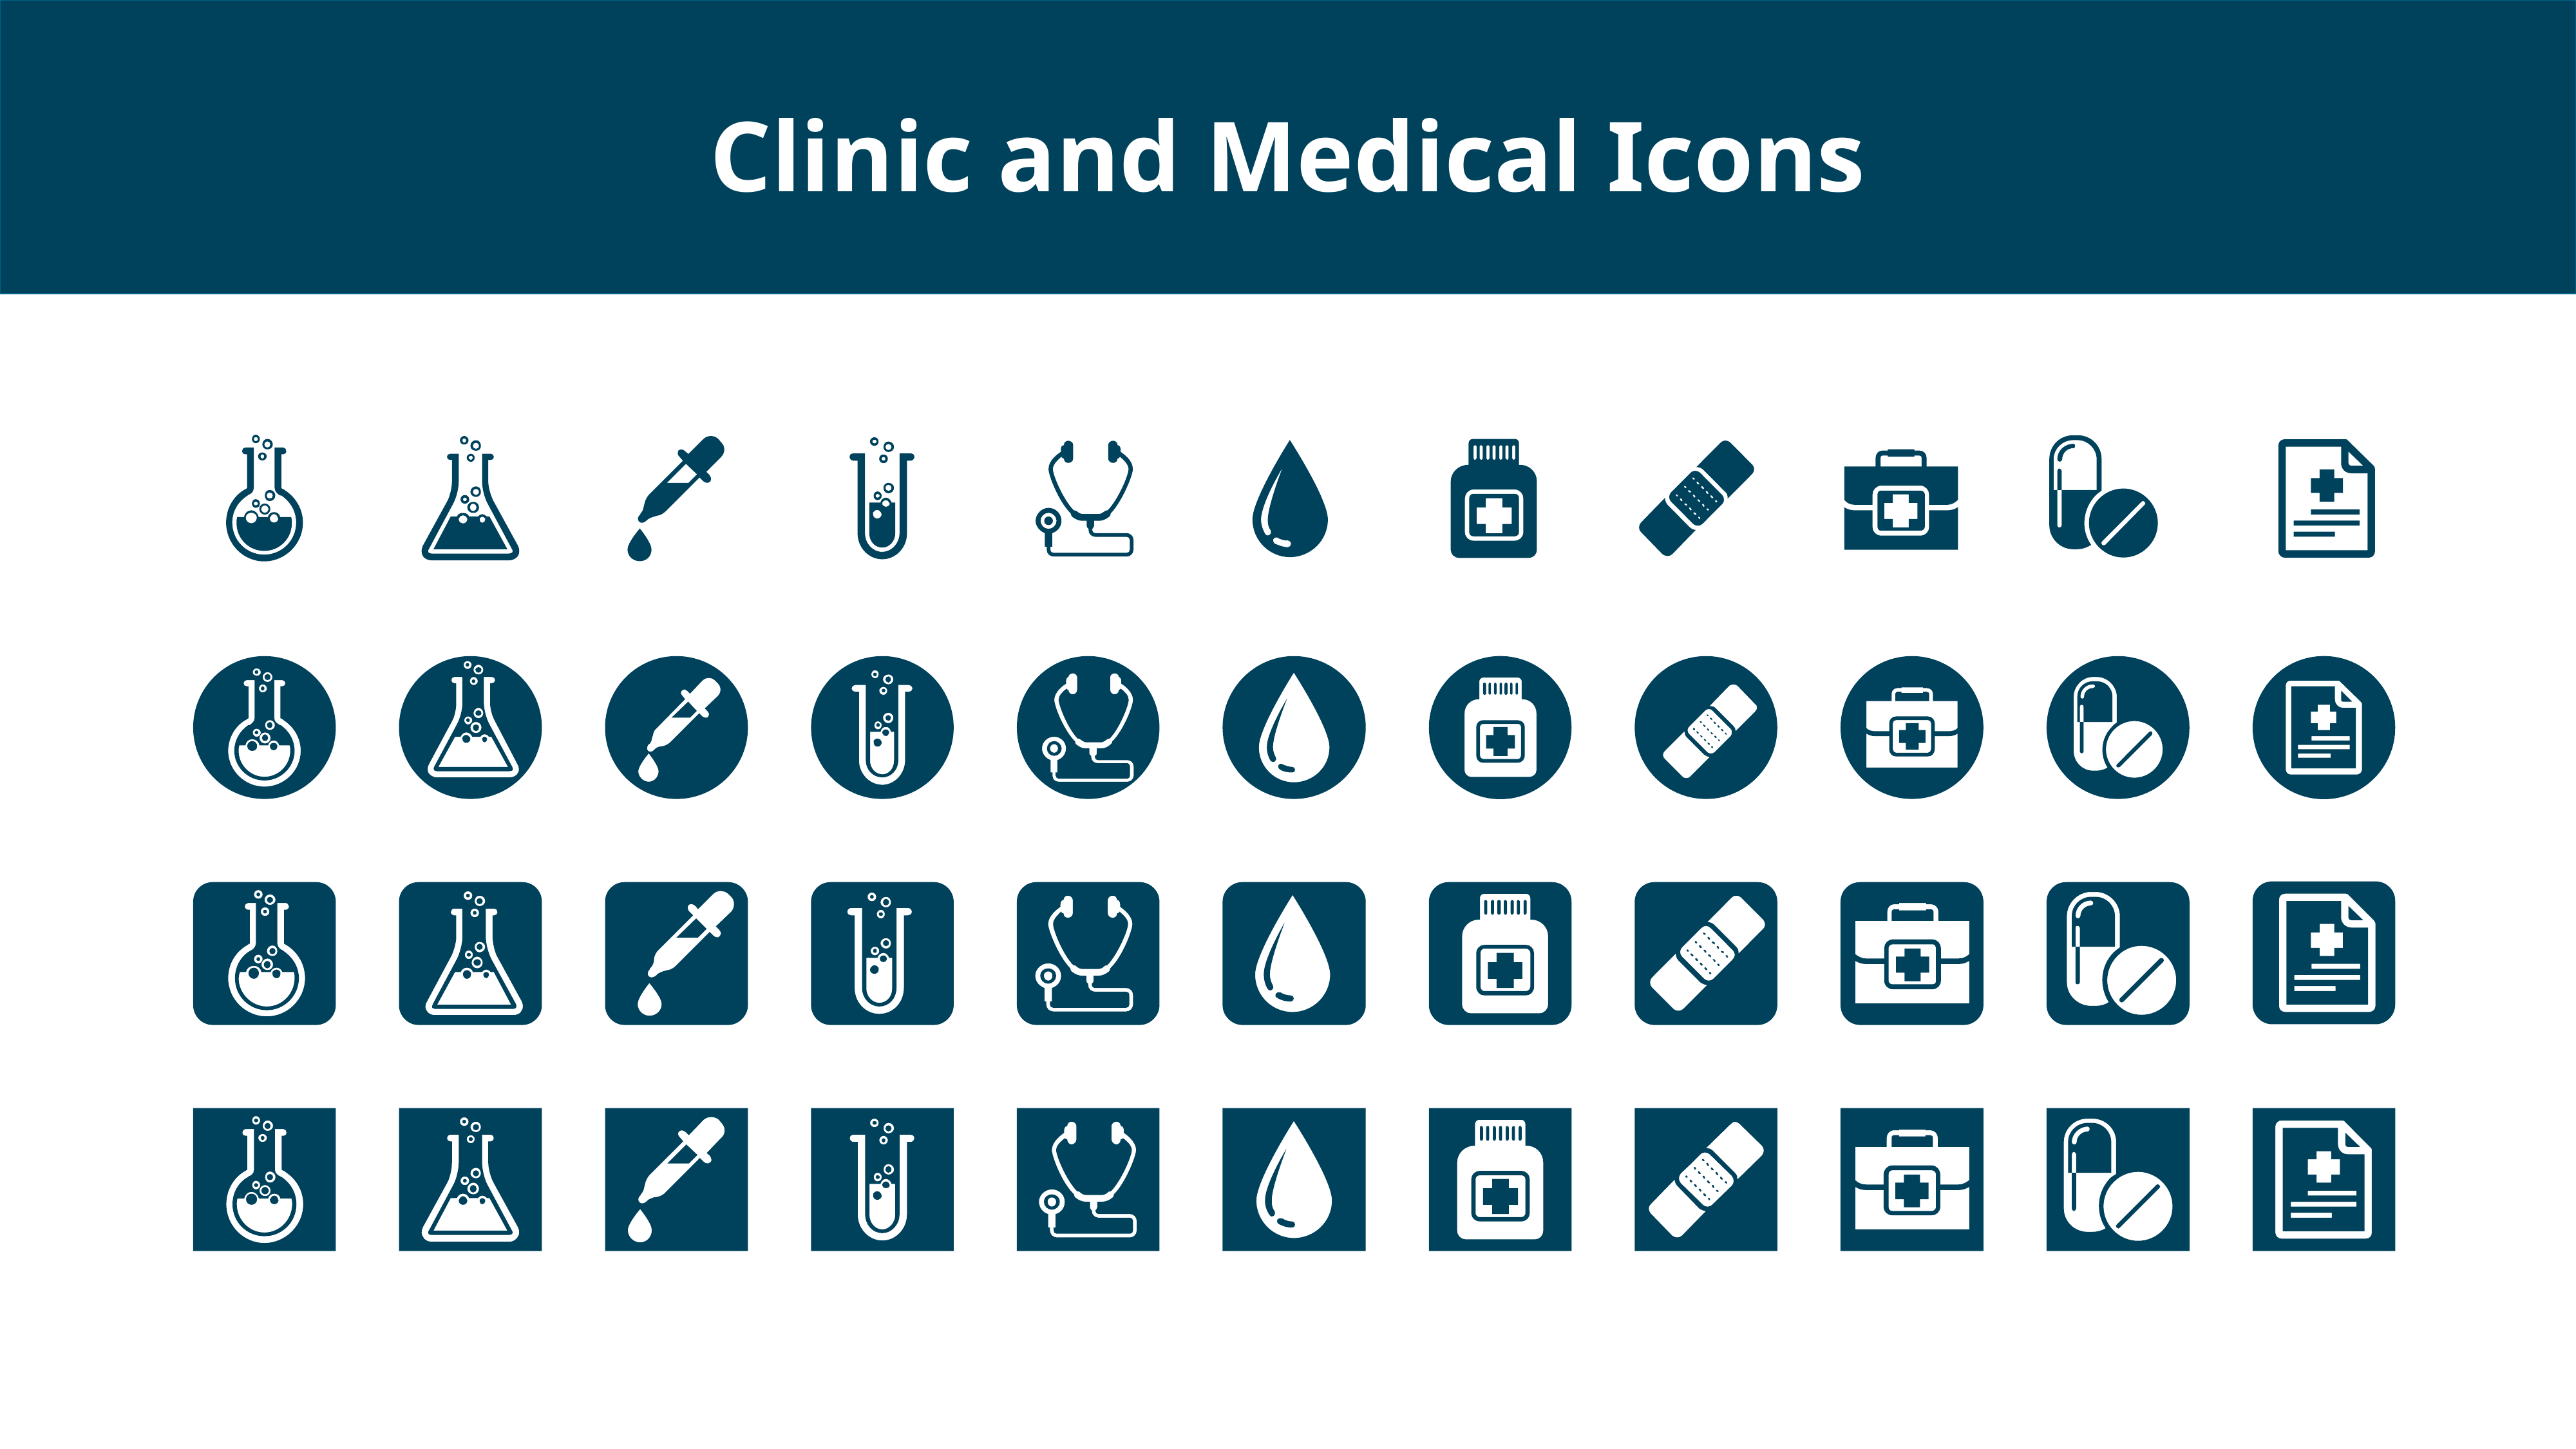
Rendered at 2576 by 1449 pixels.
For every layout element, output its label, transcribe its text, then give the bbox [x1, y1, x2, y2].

text_box [193, 656, 336, 799]
text_box [1252, 440, 1328, 558]
text_box [193, 882, 336, 1025]
text_box [605, 1108, 748, 1251]
text_box [2046, 656, 2190, 799]
text_box [1036, 440, 1134, 557]
text_box [1840, 1108, 1984, 1251]
text_box [399, 882, 542, 1025]
text_box [1840, 882, 1984, 1025]
text_box [1222, 656, 1366, 799]
text_box [605, 882, 748, 1025]
text_box [421, 453, 520, 561]
text_box [605, 656, 748, 799]
text_box [1016, 656, 1160, 799]
text_box [811, 1108, 954, 1251]
text_box [1222, 1108, 1366, 1251]
text_box [1634, 656, 1777, 799]
text_box [1634, 1108, 1777, 1251]
text_box [1696, 440, 1754, 499]
title Clinic and Medical Icons [223, 90, 2353, 215]
text_box [1844, 449, 1958, 505]
text_box [2046, 1108, 2190, 1251]
text_box [2278, 439, 2375, 558]
text_box [1639, 498, 1696, 556]
text_box [1222, 882, 1366, 1025]
text_box [1877, 490, 1925, 531]
text_box [1428, 1108, 1572, 1251]
text_box [1634, 882, 1777, 1025]
text_box [869, 437, 879, 446]
text_box [627, 528, 652, 562]
text_box [2088, 488, 2158, 558]
text_box [399, 656, 542, 799]
text_box [2049, 435, 2102, 549]
text_box [226, 447, 303, 562]
text_box [460, 435, 469, 445]
text_box [2252, 1108, 2396, 1251]
text_box [1016, 882, 1160, 1025]
text_box [399, 1108, 542, 1251]
text_box [2252, 881, 2396, 1025]
text_box [1428, 882, 1572, 1025]
text_box [811, 882, 954, 1025]
text_box [883, 441, 895, 452]
text_box [811, 656, 954, 799]
text_box [470, 440, 481, 451]
text_box [1840, 656, 1984, 799]
text_box [1428, 656, 1572, 799]
text_box [638, 436, 724, 523]
text_box [252, 434, 260, 444]
text_box [1016, 1108, 1160, 1251]
text_box [1844, 507, 1958, 550]
text_box [2252, 656, 2396, 799]
text_box [193, 1108, 336, 1251]
text_box [1450, 439, 1537, 558]
text_box [1669, 471, 1724, 526]
text_box [2046, 882, 2190, 1025]
text_box [262, 439, 273, 450]
text_box [849, 453, 914, 560]
